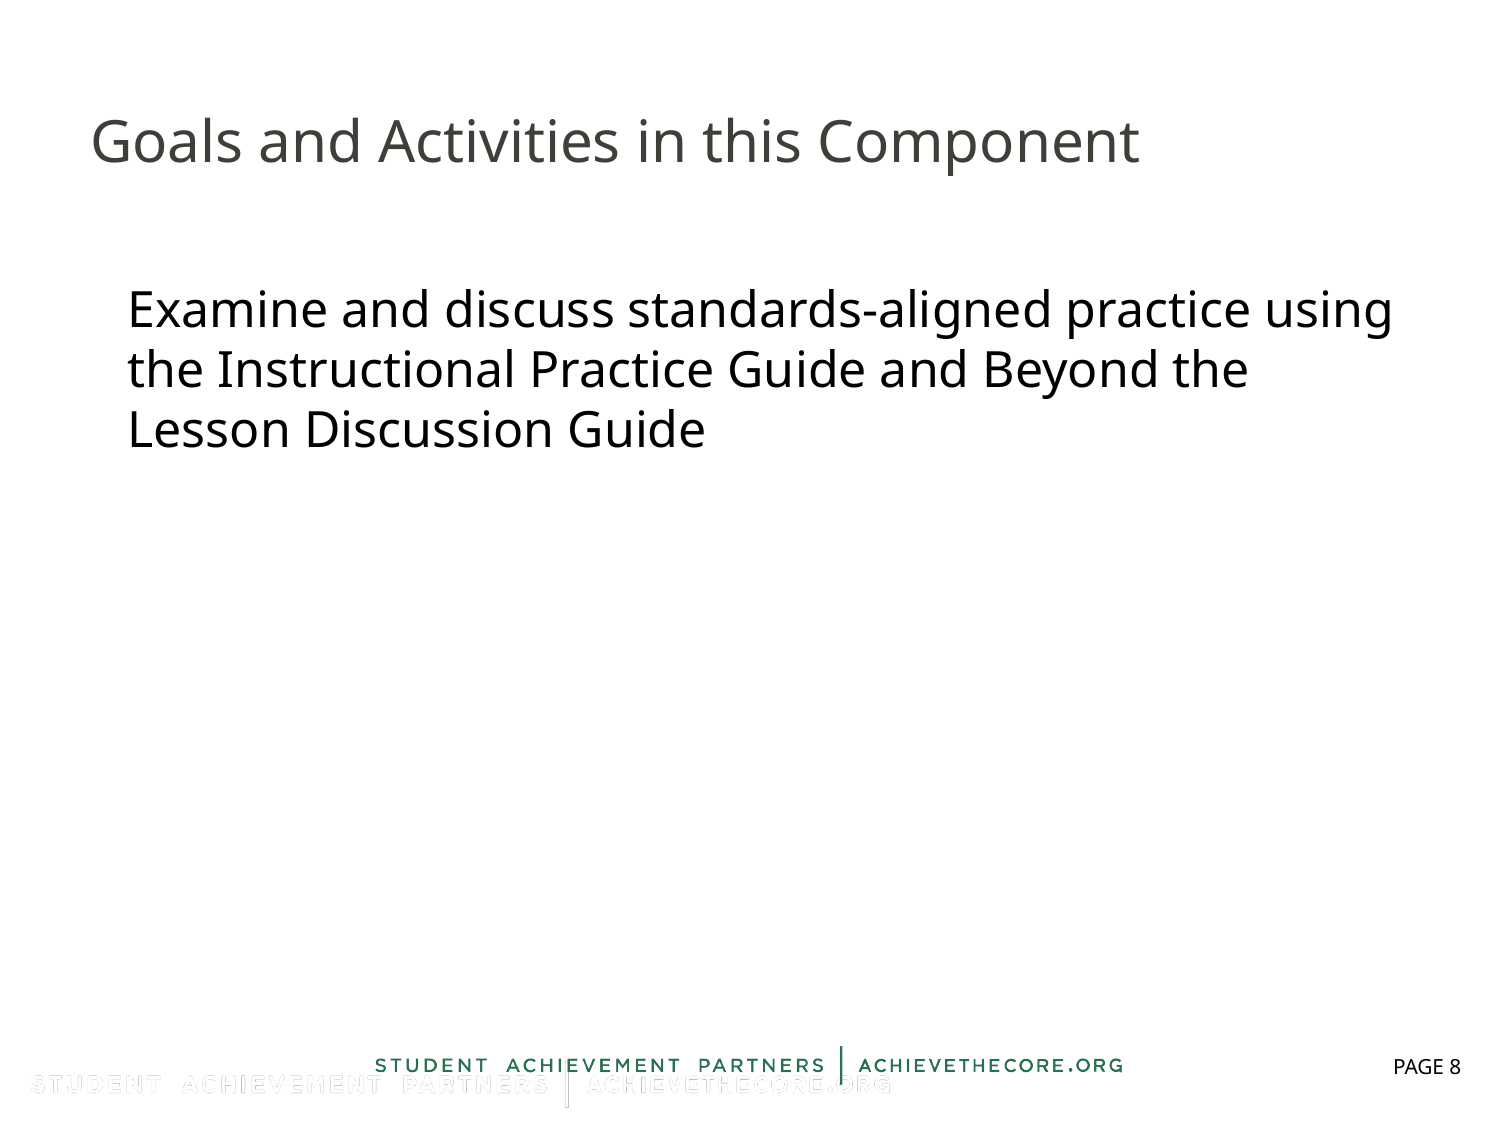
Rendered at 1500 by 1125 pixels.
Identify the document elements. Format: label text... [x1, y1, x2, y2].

title Goals and Activities in this Component [75, 45, 1425, 233]
list Examine and discuss standards-aligned practice using the Instructional Practice Guide and Beyond the Lesson Discussion Guide [75, 262, 1425, 1005]
picture [375, 1046, 1122, 1085]
